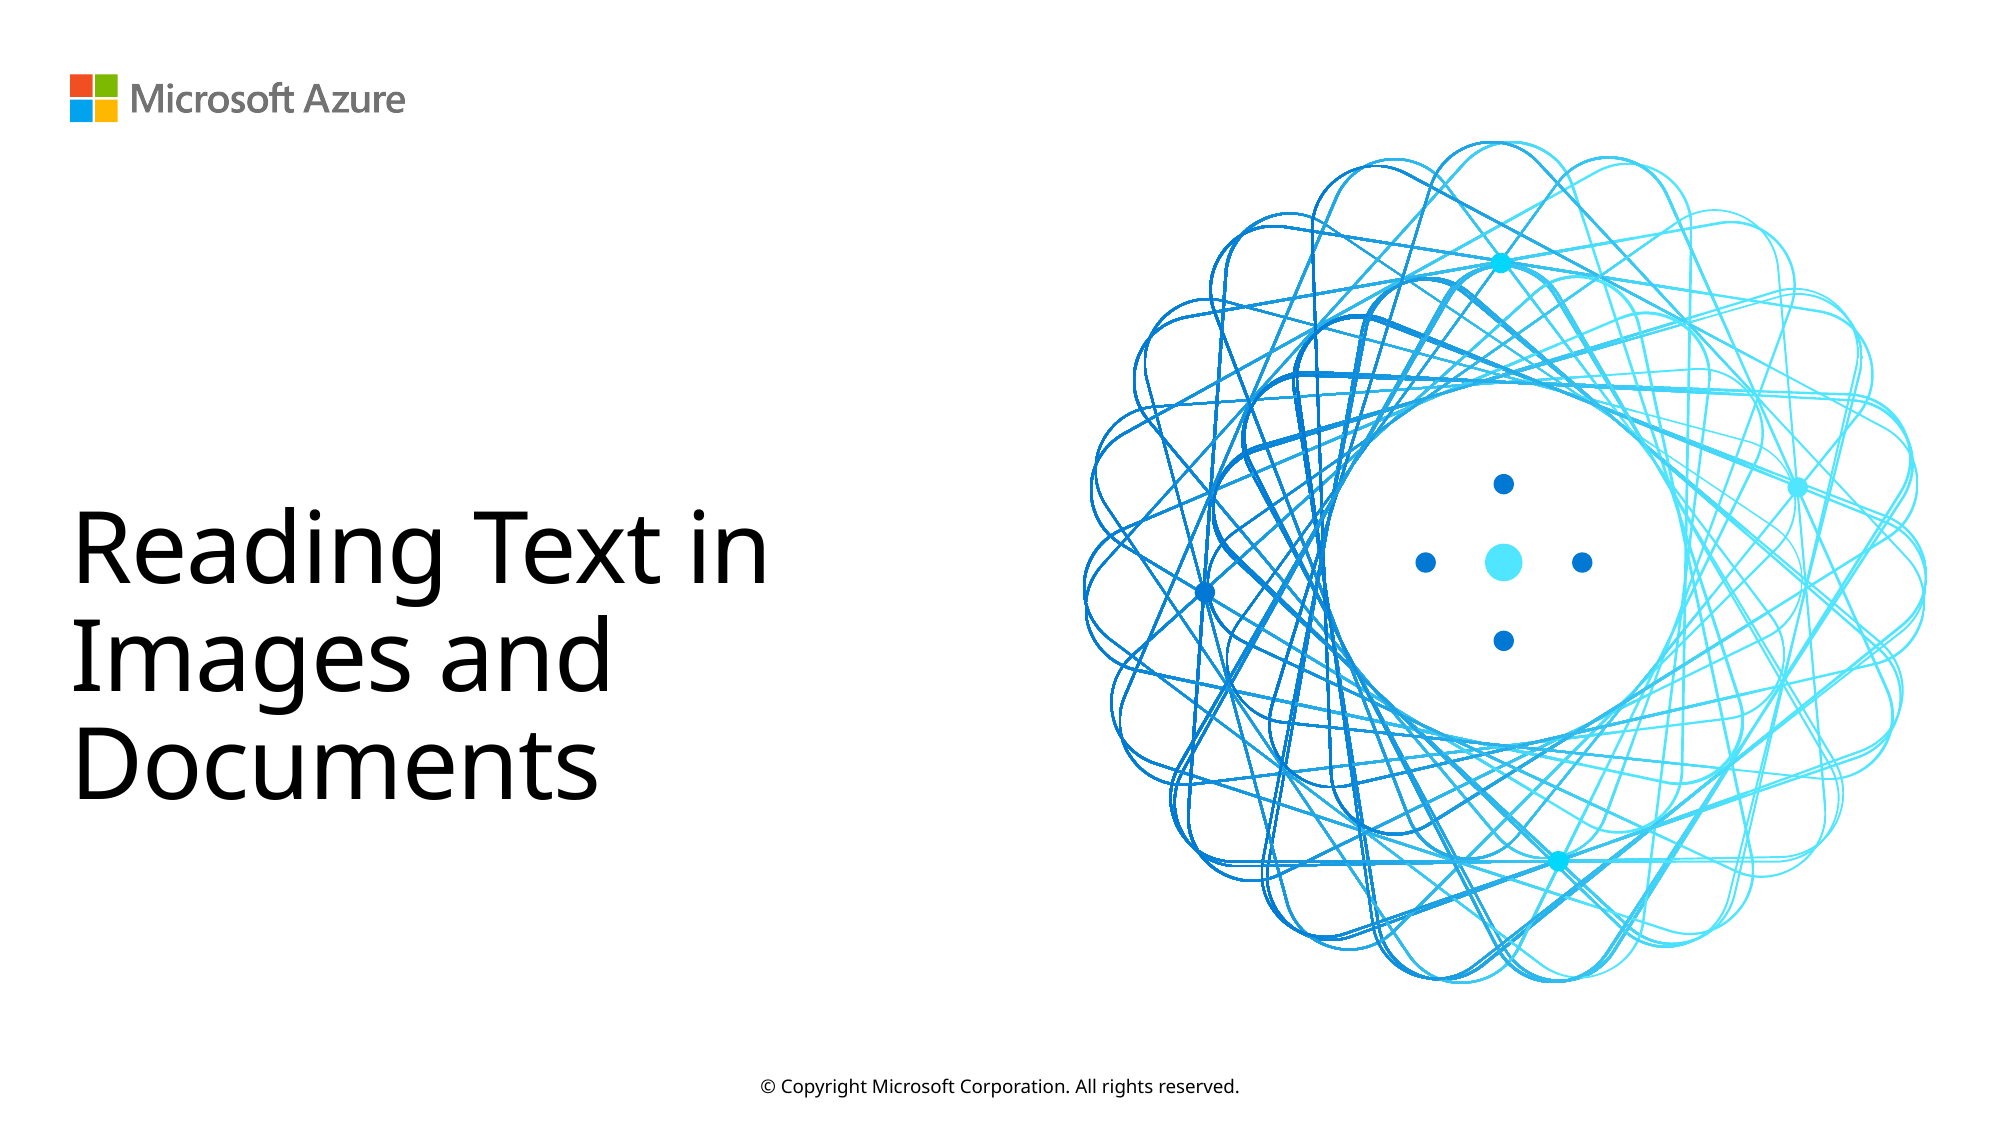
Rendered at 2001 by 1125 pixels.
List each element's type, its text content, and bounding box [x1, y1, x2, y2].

picture [22, 26, 455, 170]
title Reading Text in Images and Documents [70, 489, 1134, 852]
